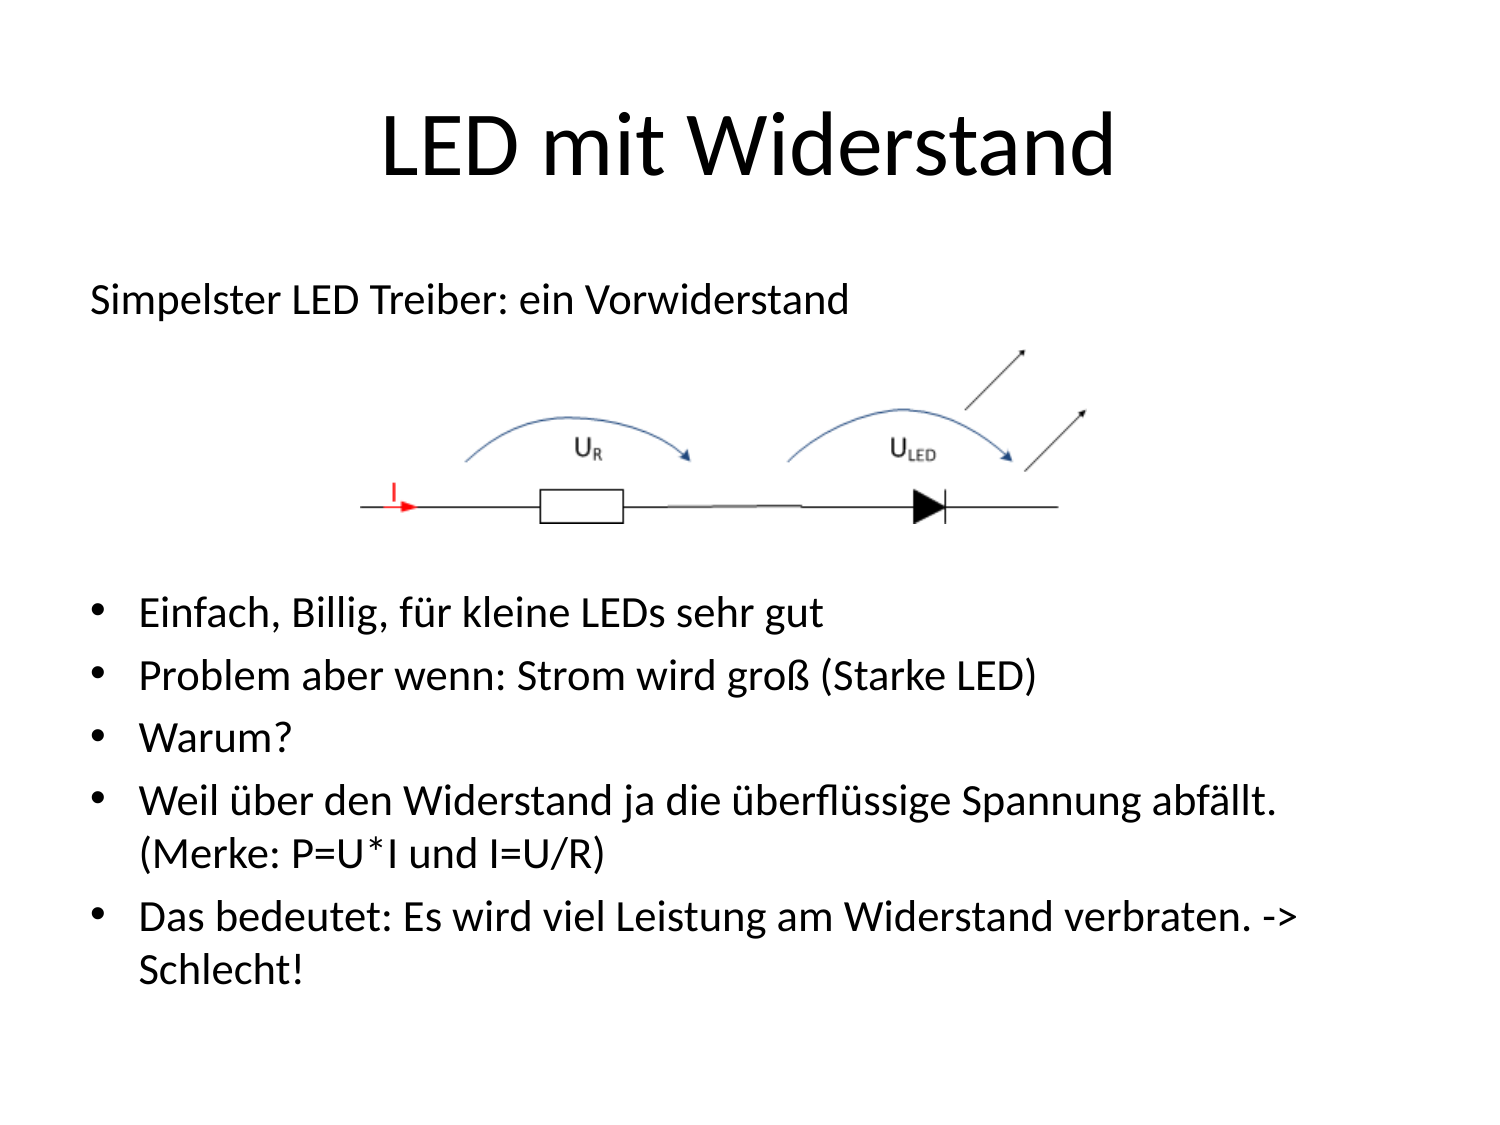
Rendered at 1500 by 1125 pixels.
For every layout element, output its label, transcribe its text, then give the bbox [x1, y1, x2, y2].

picture [359, 349, 1087, 524]
list Simpelster LED Treiber: ein Vorwiderstand Einfach, Billig, für kleine LEDs sehr gut Problem aber wenn: Strom wird groß (Starke LED) Warum? Weil über den Widerstand ja die überflüssige Spannung abfällt. (Merke: P=U*I und I=U/R) Das bedeutet: Es wird viel Leistung am Widerstand verbraten. -> Schlecht! [75, 262, 1425, 1005]
title LED mit Widerstand [75, 45, 1425, 233]
